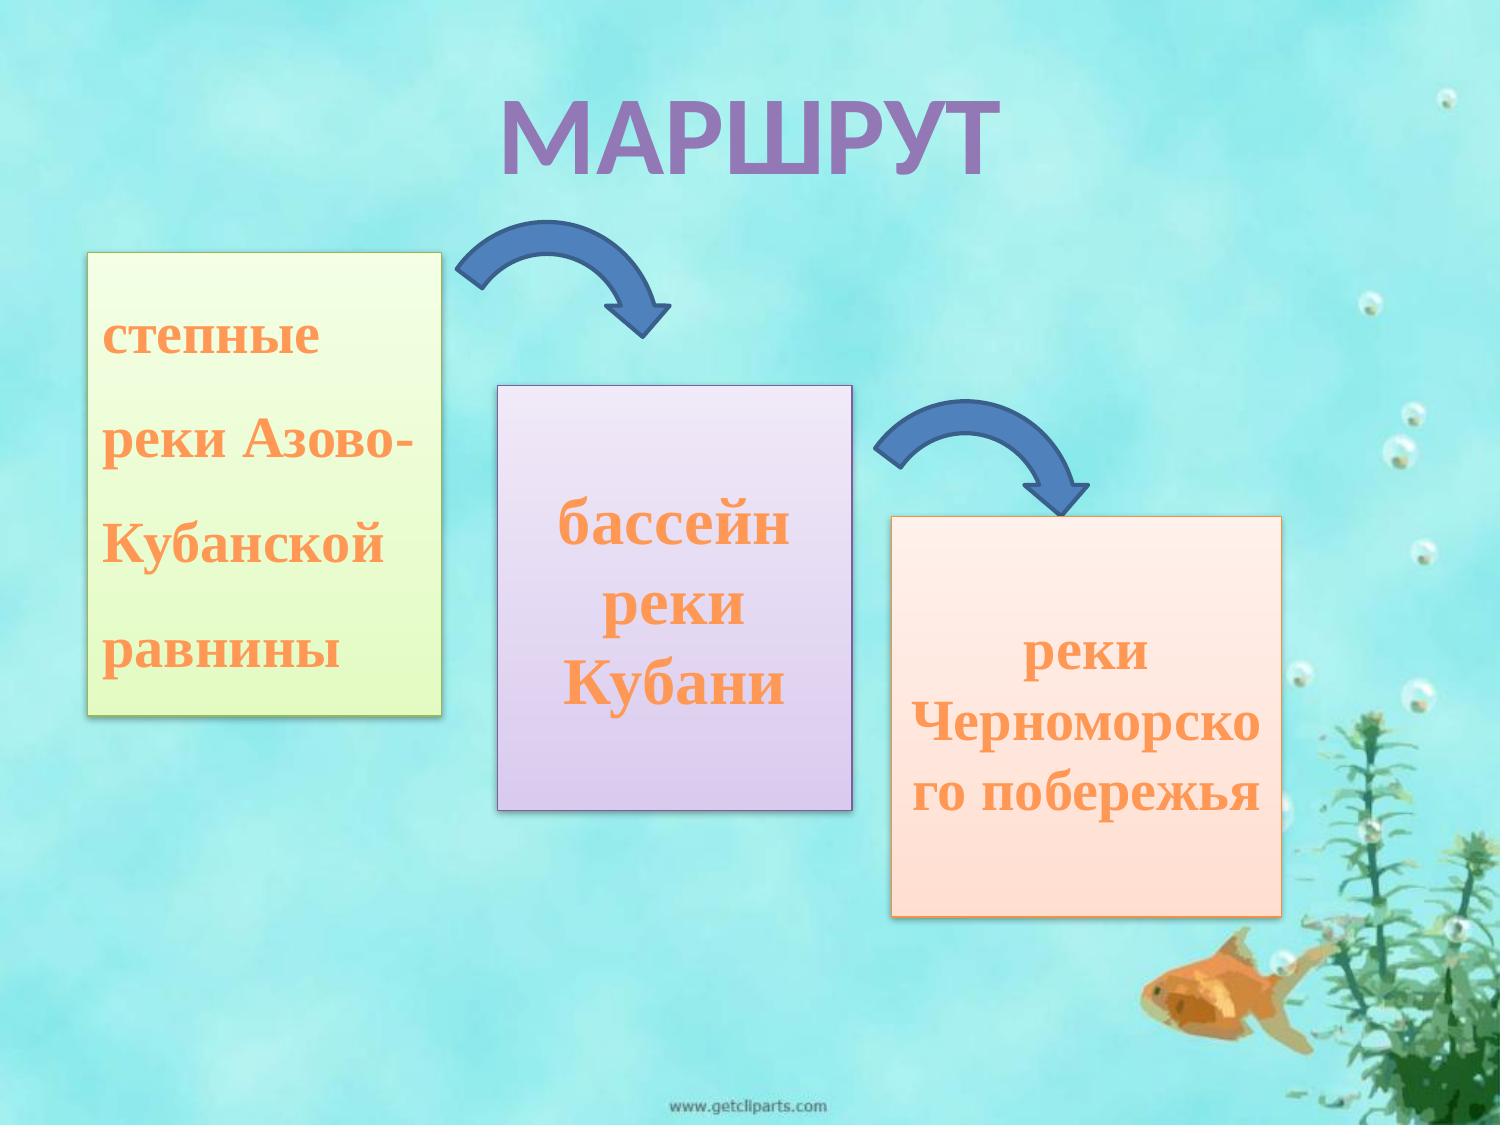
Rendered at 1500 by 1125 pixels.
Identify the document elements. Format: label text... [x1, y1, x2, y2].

text_box бассейн реки Кубани [497, 385, 853, 811]
text_box [87, 687, 442, 717]
text_box реки Черноморского побережья [891, 516, 1282, 918]
picture [0, 0, 1500, 1125]
text_box [873, 399, 1090, 514]
text_box степные реки Азово-Кубанской равнины [87, 252, 442, 687]
text_box [454, 219, 672, 340]
text_box МАРШРУТ [482, 54, 1017, 205]
